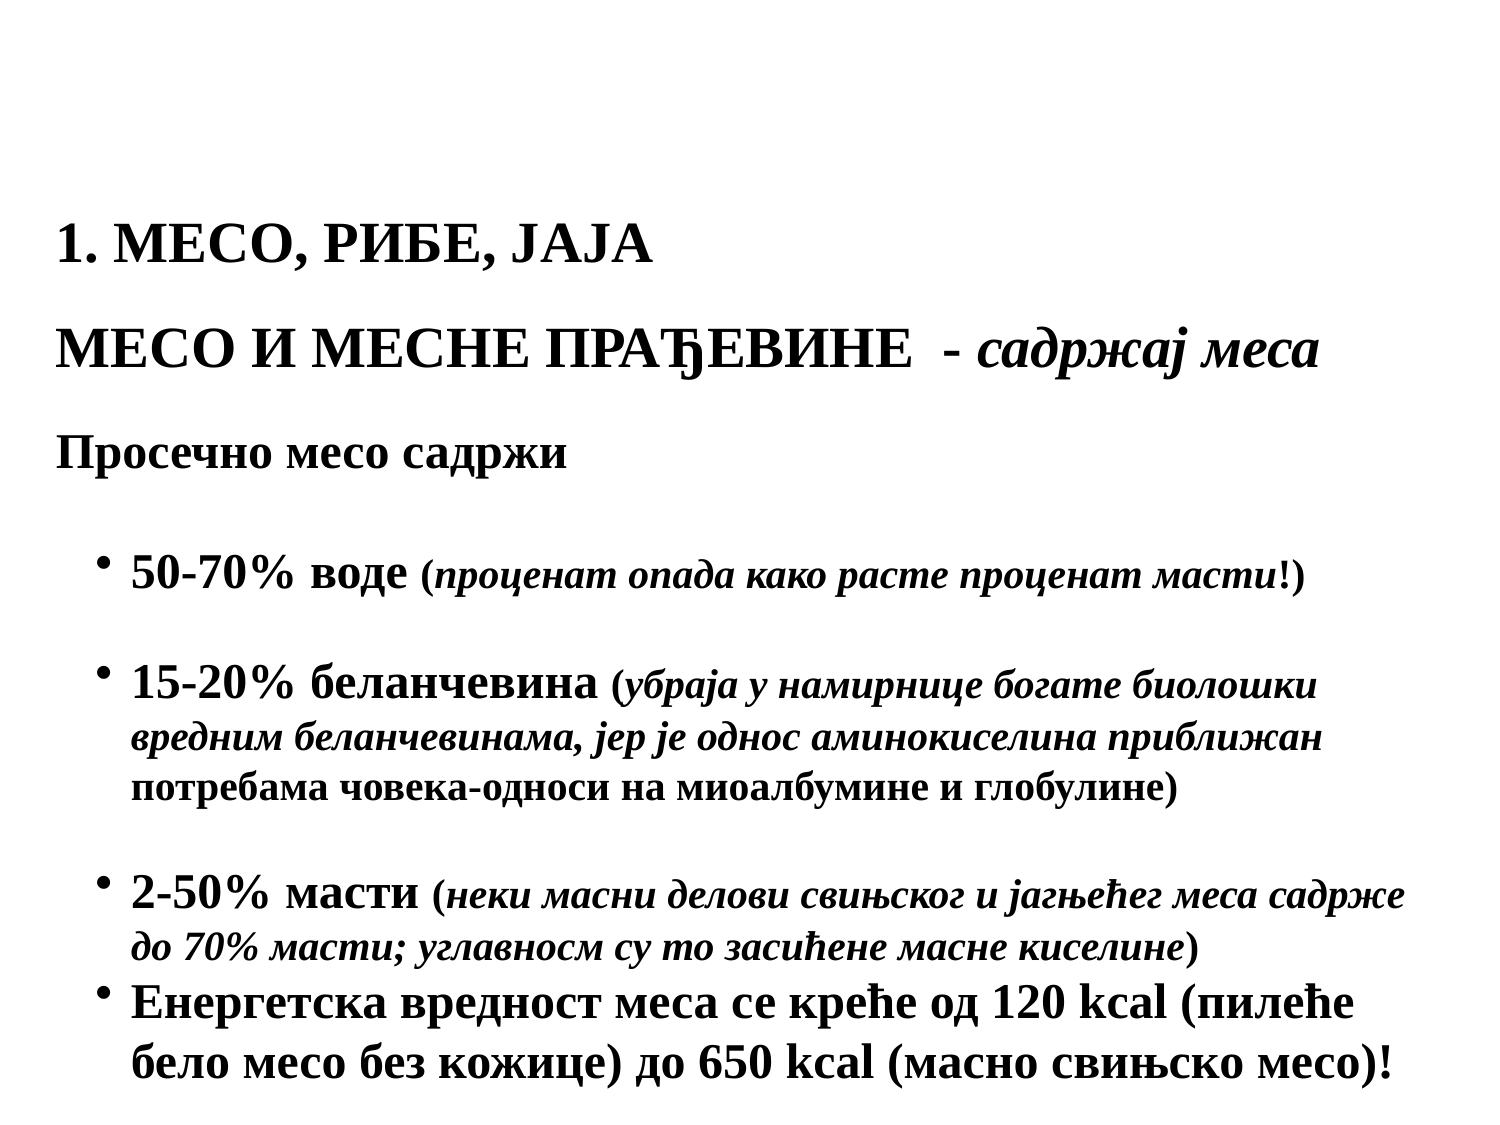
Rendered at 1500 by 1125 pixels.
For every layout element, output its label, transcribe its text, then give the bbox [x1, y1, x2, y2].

text_box 1. МЕСО, РИБЕ, ЈАЈА МЕСО И МЕСНЕ ПРАЂЕВИНЕ - садржај меса Просечно месо садржи 50-70% воде (проценат опада како расте проценат масти!) 15-20% беланчевина (убраја у намирнице богате биолошки вредним беланчевинама, јер је однос аминокиселина приближан потребама човека-односи на миоалбумине и глобулине) 2-50% масти (неки масни делови свињског и јагњећег меса садрже до 70% масти; углавносм су то засићене масне киселине) Енергетска вредност меса се креће од 120 kcal (пилеће бело месо без кожице) до 650 kcal (масно свињско месо)! [41, 196, 1450, 1125]
